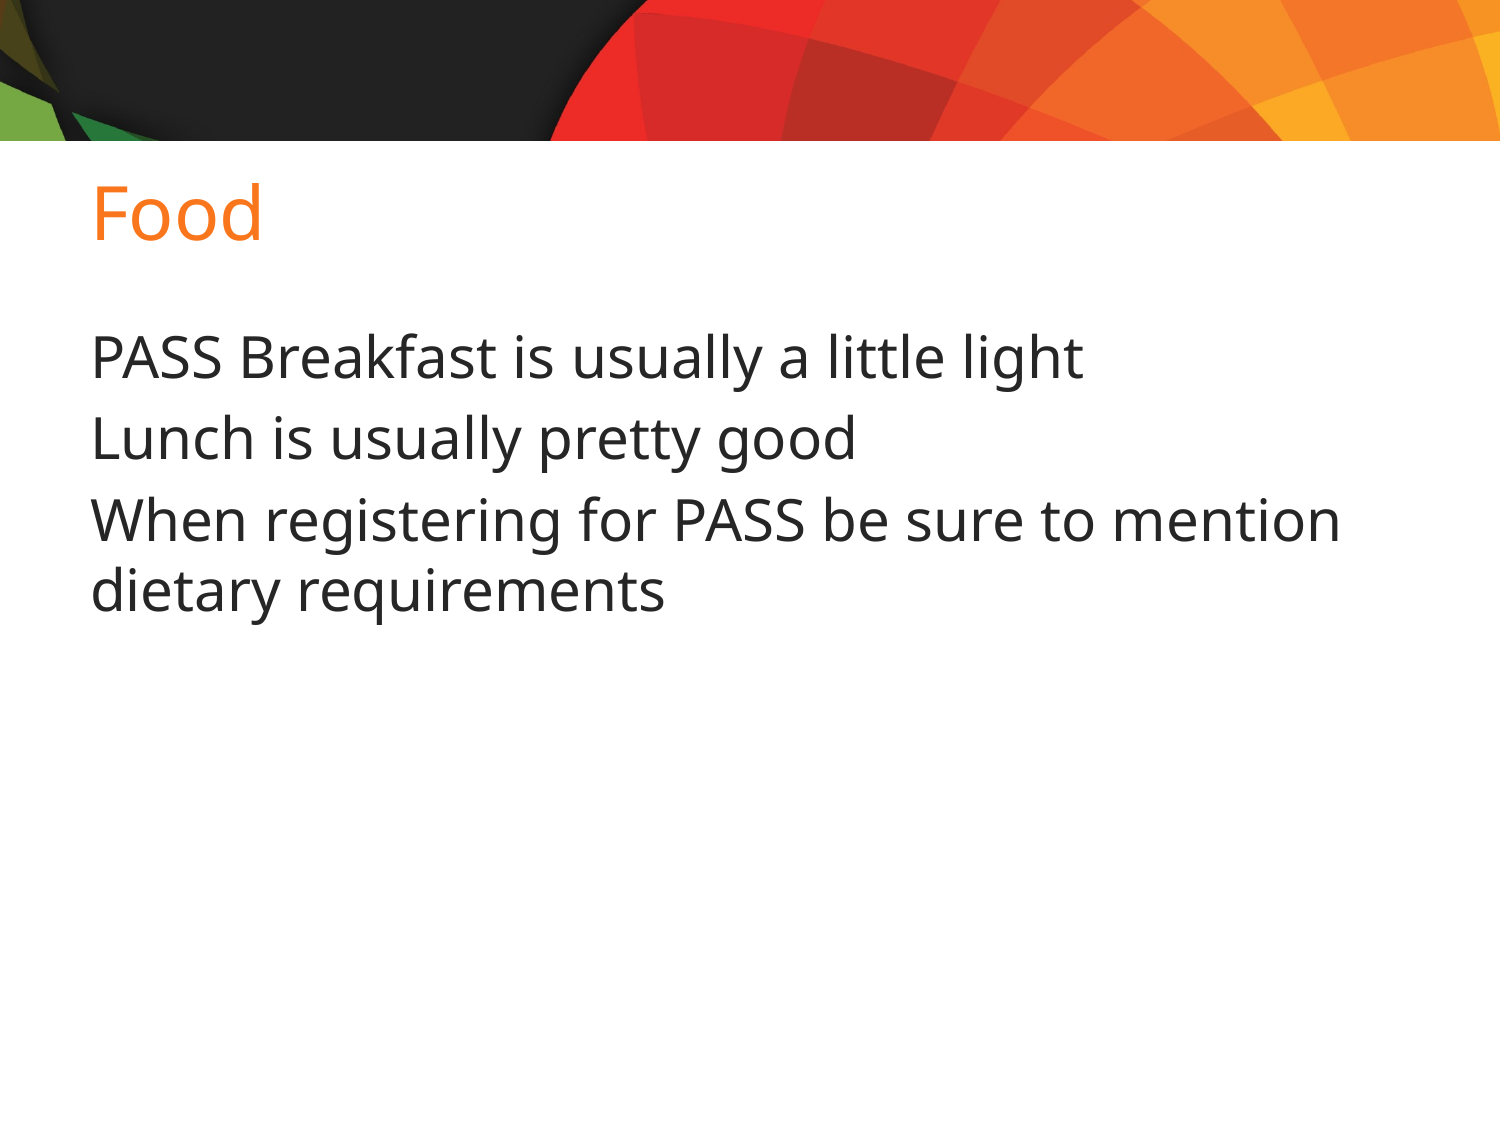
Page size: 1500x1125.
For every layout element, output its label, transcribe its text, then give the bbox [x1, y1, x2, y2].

title Food [75, 174, 1425, 288]
picture [0, 0, 1500, 141]
list PASS Breakfast is usually a little light Lunch is usually pretty good When registering for PASS be sure to mention dietary requirements [75, 312, 1425, 1013]
